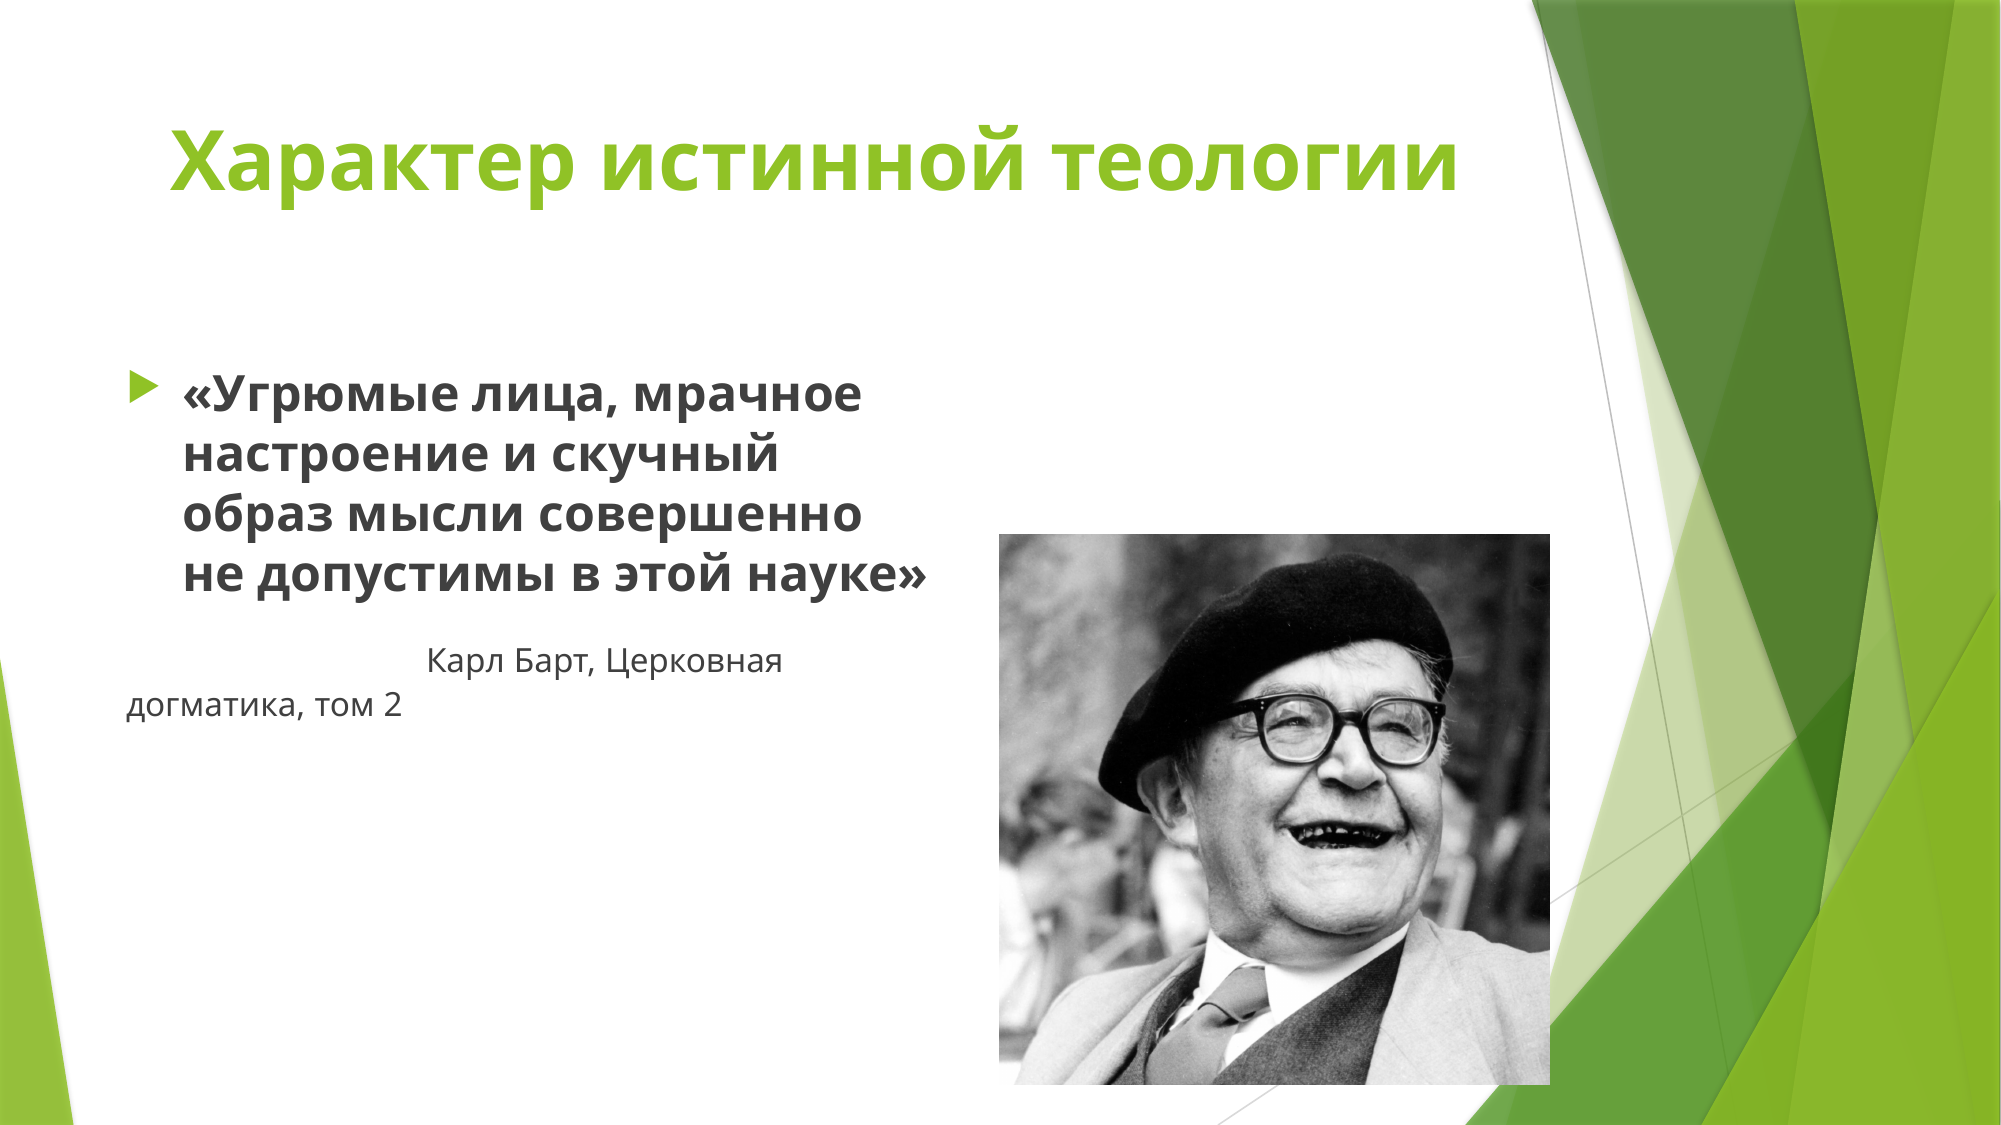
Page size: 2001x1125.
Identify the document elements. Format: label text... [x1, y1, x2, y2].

picture [999, 533, 1551, 1085]
list «Угрюмые лица, мрачное настроение и скучный образ мысли совершенно не допустимы в этой науке» Карл Барт, Церковная догматика, том 2 [111, 354, 946, 992]
title Характер истинной теологии [111, 99, 1522, 317]
